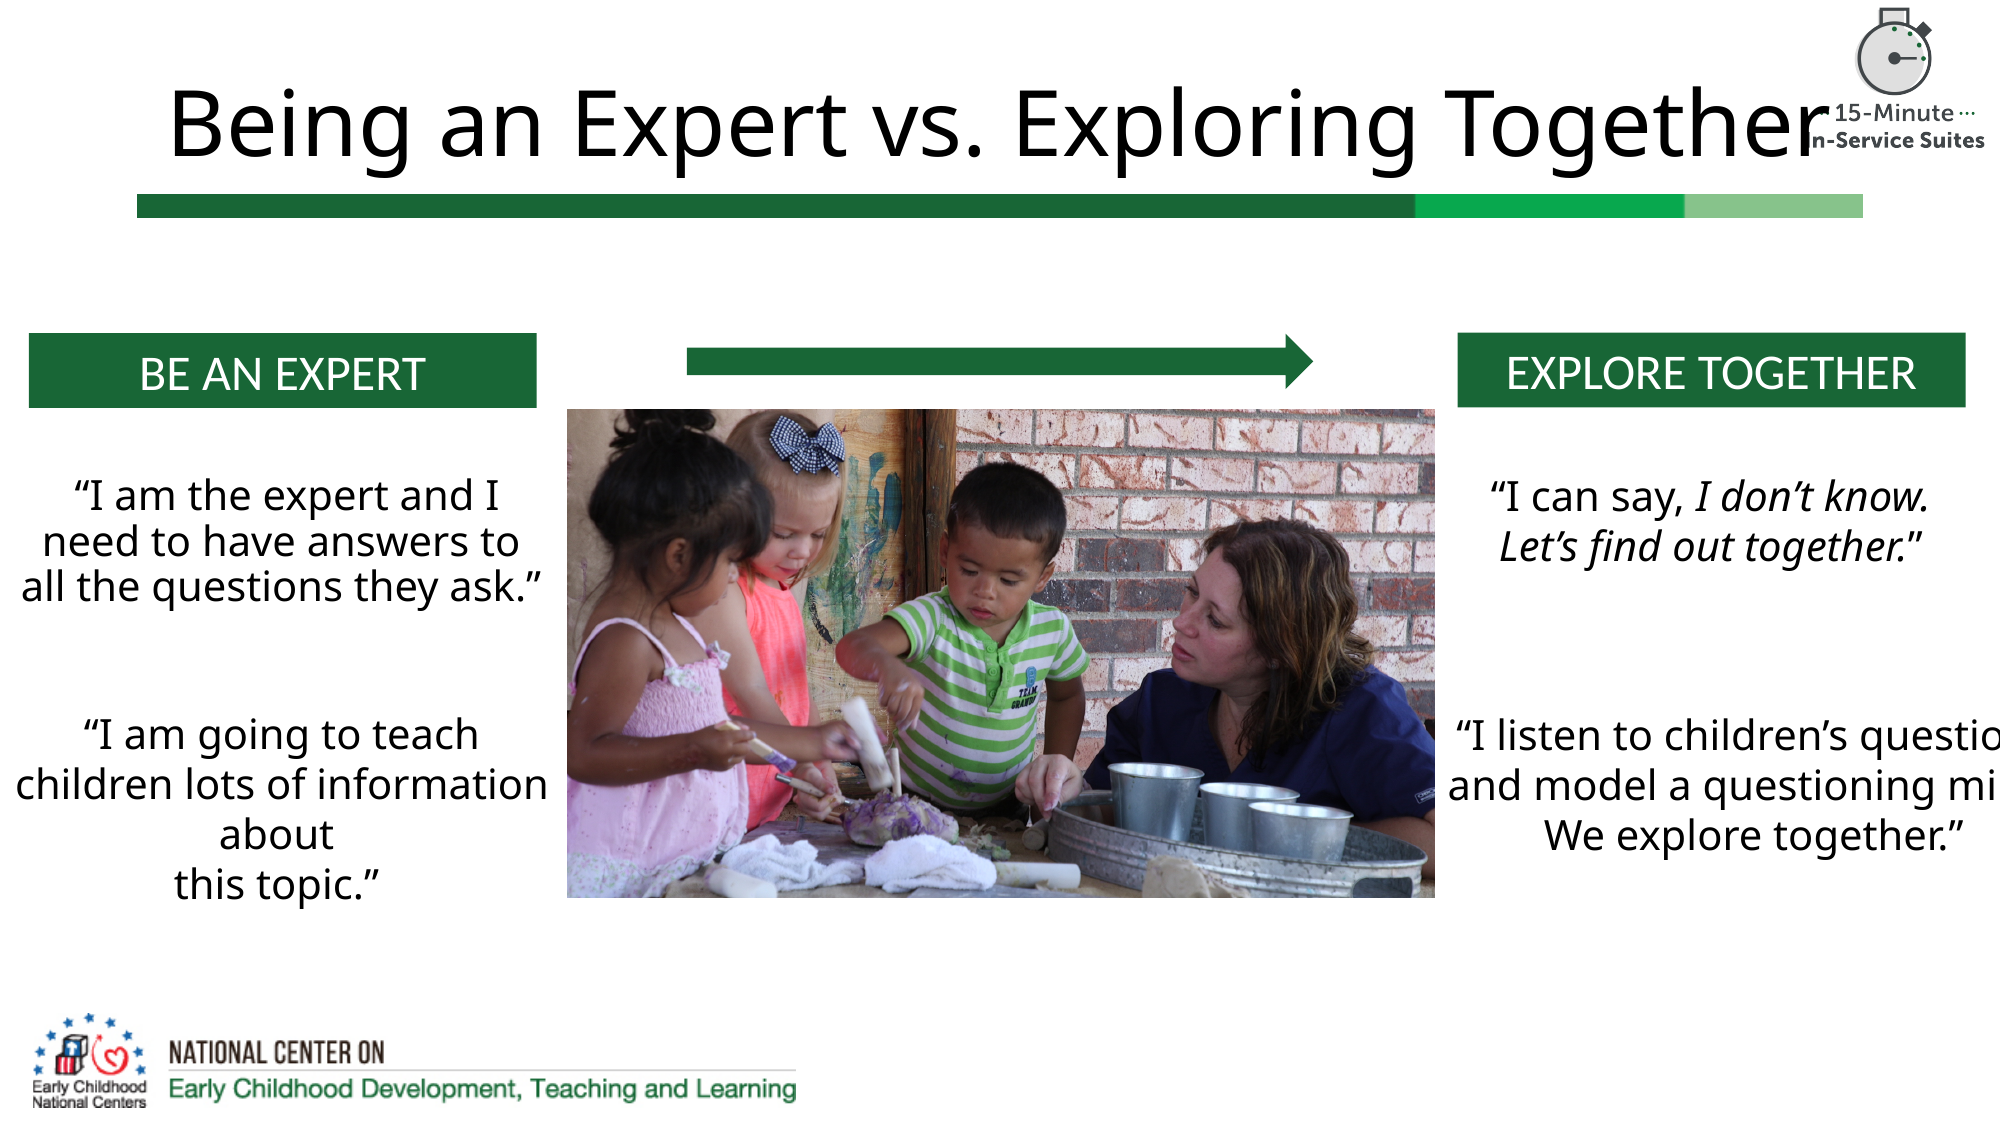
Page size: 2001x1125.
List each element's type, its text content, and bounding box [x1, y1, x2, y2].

picture [33, 1013, 796, 1108]
title Being an Expert vs. Exploring Together [137, 59, 1863, 194]
text_box BE AN EXPERT [28, 333, 537, 408]
text_box EXPLORE TOGETHER [1457, 332, 1966, 408]
text_box [686, 333, 1314, 390]
text_box “I listen to children’s questions and model a questioning mind. We explore together.” [1435, 700, 2000, 898]
picture [567, 409, 1435, 898]
picture [1790, 0, 1999, 161]
text_box “I am the expert and I need to have answers to all the questions they ask.” [0, 463, 563, 623]
text_box “I am going to teach children lots of information about this topic.” [0, 700, 564, 839]
text_box “I can say, I don’t know. Let’s find out together.” [1435, 462, 2000, 613]
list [137, 194, 1863, 218]
